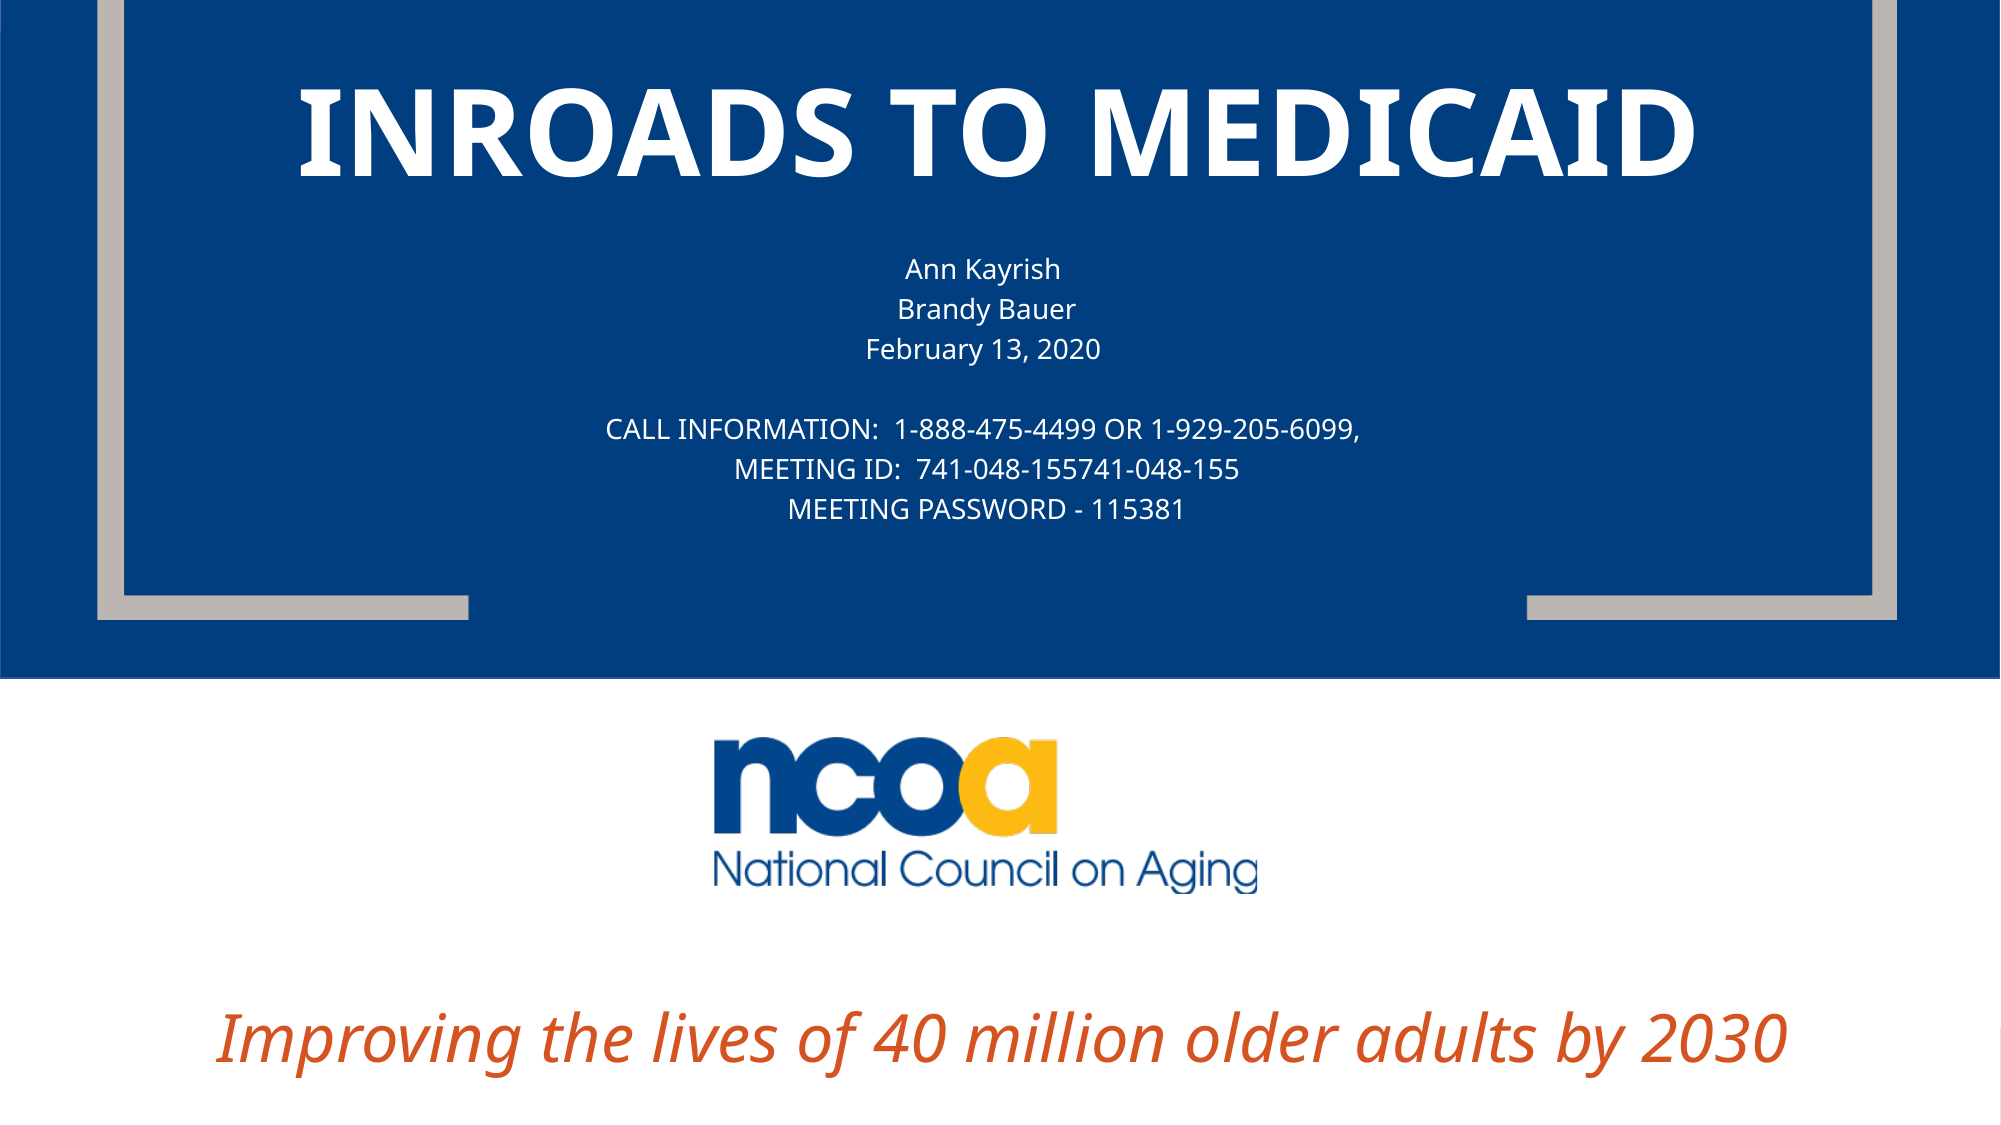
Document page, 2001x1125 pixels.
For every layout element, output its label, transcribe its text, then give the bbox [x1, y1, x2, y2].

text_box Improving the lives of 40 million older adults by 2030 [3, 928, 2000, 1125]
text_box [0, 0, 2000, 679]
picture [714, 736, 1258, 894]
picture [97, 0, 1897, 620]
